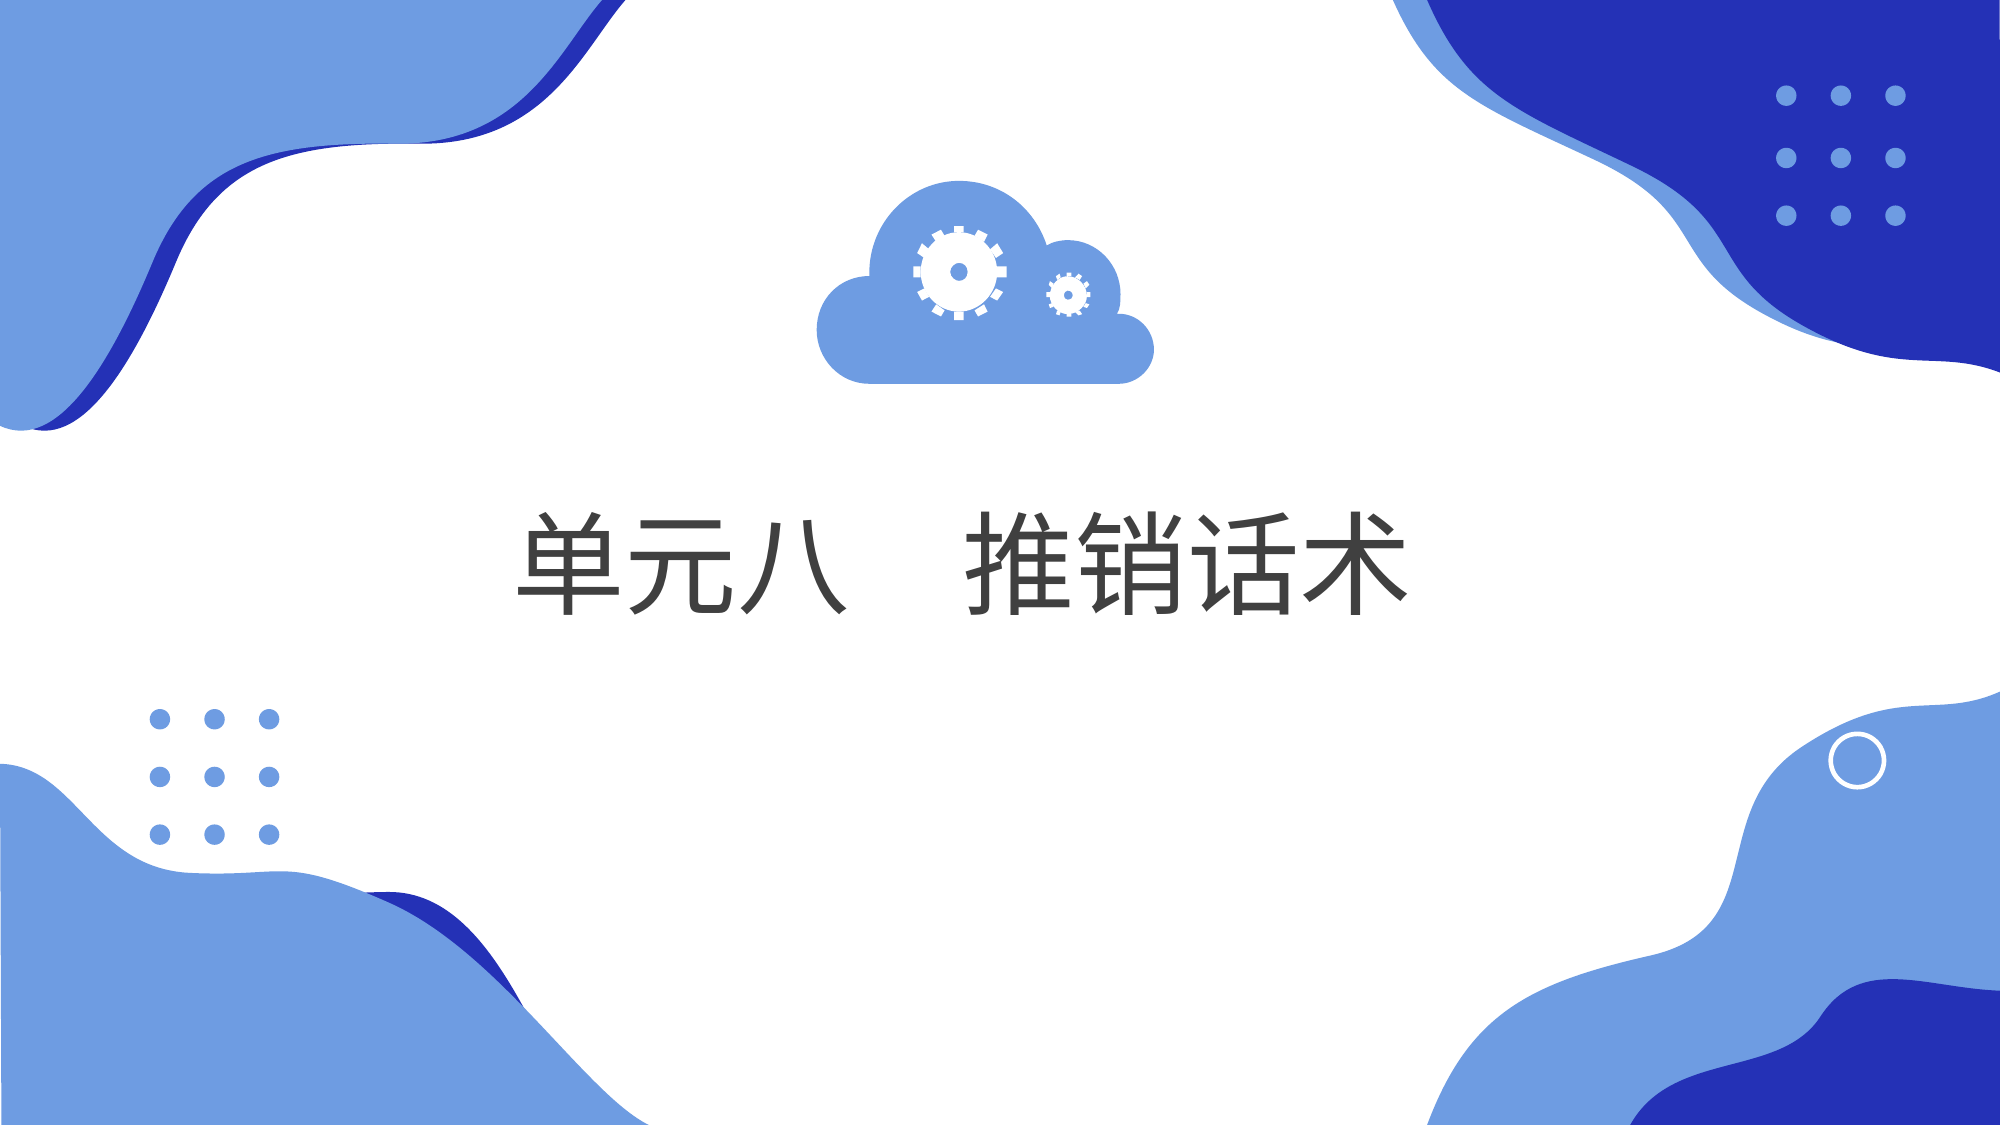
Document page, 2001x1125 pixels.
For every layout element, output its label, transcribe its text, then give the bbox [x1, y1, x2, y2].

text_box [367, 890, 524, 1005]
text_box [1391, 0, 1833, 343]
text_box [1884, 84, 1907, 107]
text_box [257, 765, 281, 789]
text_box [257, 823, 281, 846]
text_box [1426, 0, 2000, 374]
text_box [203, 707, 226, 731]
text_box [1425, 690, 2000, 1125]
text_box 单元八 推销话术 [497, 486, 1427, 637]
text_box [0, 762, 650, 1125]
text_box [1775, 204, 1798, 227]
text_box [203, 765, 226, 789]
text_box [1775, 146, 1798, 170]
text_box [148, 765, 172, 789]
text_box [1829, 204, 1853, 227]
text_box [1829, 84, 1853, 107]
text_box [418, 0, 627, 145]
text_box [257, 707, 281, 731]
text_box [0, 0, 604, 432]
text_box [1884, 146, 1907, 170]
text_box [1628, 978, 2000, 1125]
text_box [1829, 732, 1886, 789]
text_box [1829, 146, 1853, 170]
text_box [148, 707, 172, 731]
text_box [148, 823, 172, 846]
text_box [816, 180, 1154, 384]
text_box [1775, 84, 1798, 107]
text_box [203, 823, 226, 846]
text_box [1884, 204, 1907, 227]
text_box [34, 145, 380, 432]
